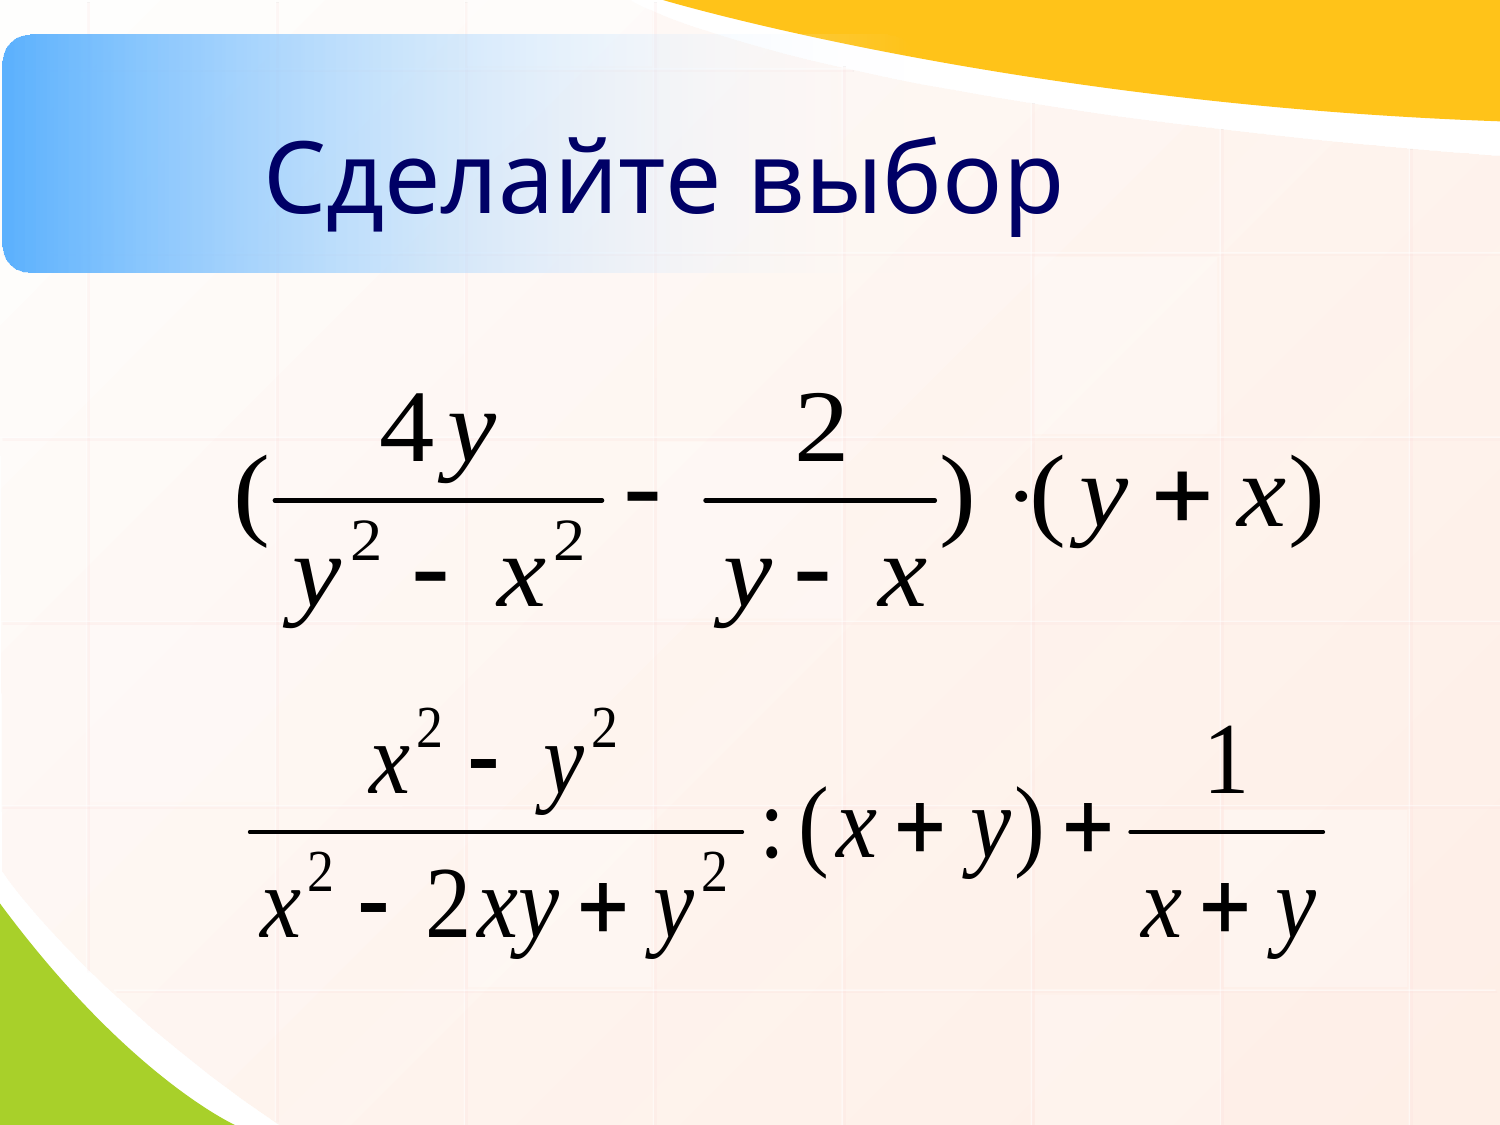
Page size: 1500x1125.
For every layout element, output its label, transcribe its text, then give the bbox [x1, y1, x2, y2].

text_box Сделайте выбор [222, 70, 1301, 241]
text_box [2, 35, 914, 273]
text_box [234, 678, 1343, 977]
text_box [218, 363, 1343, 647]
